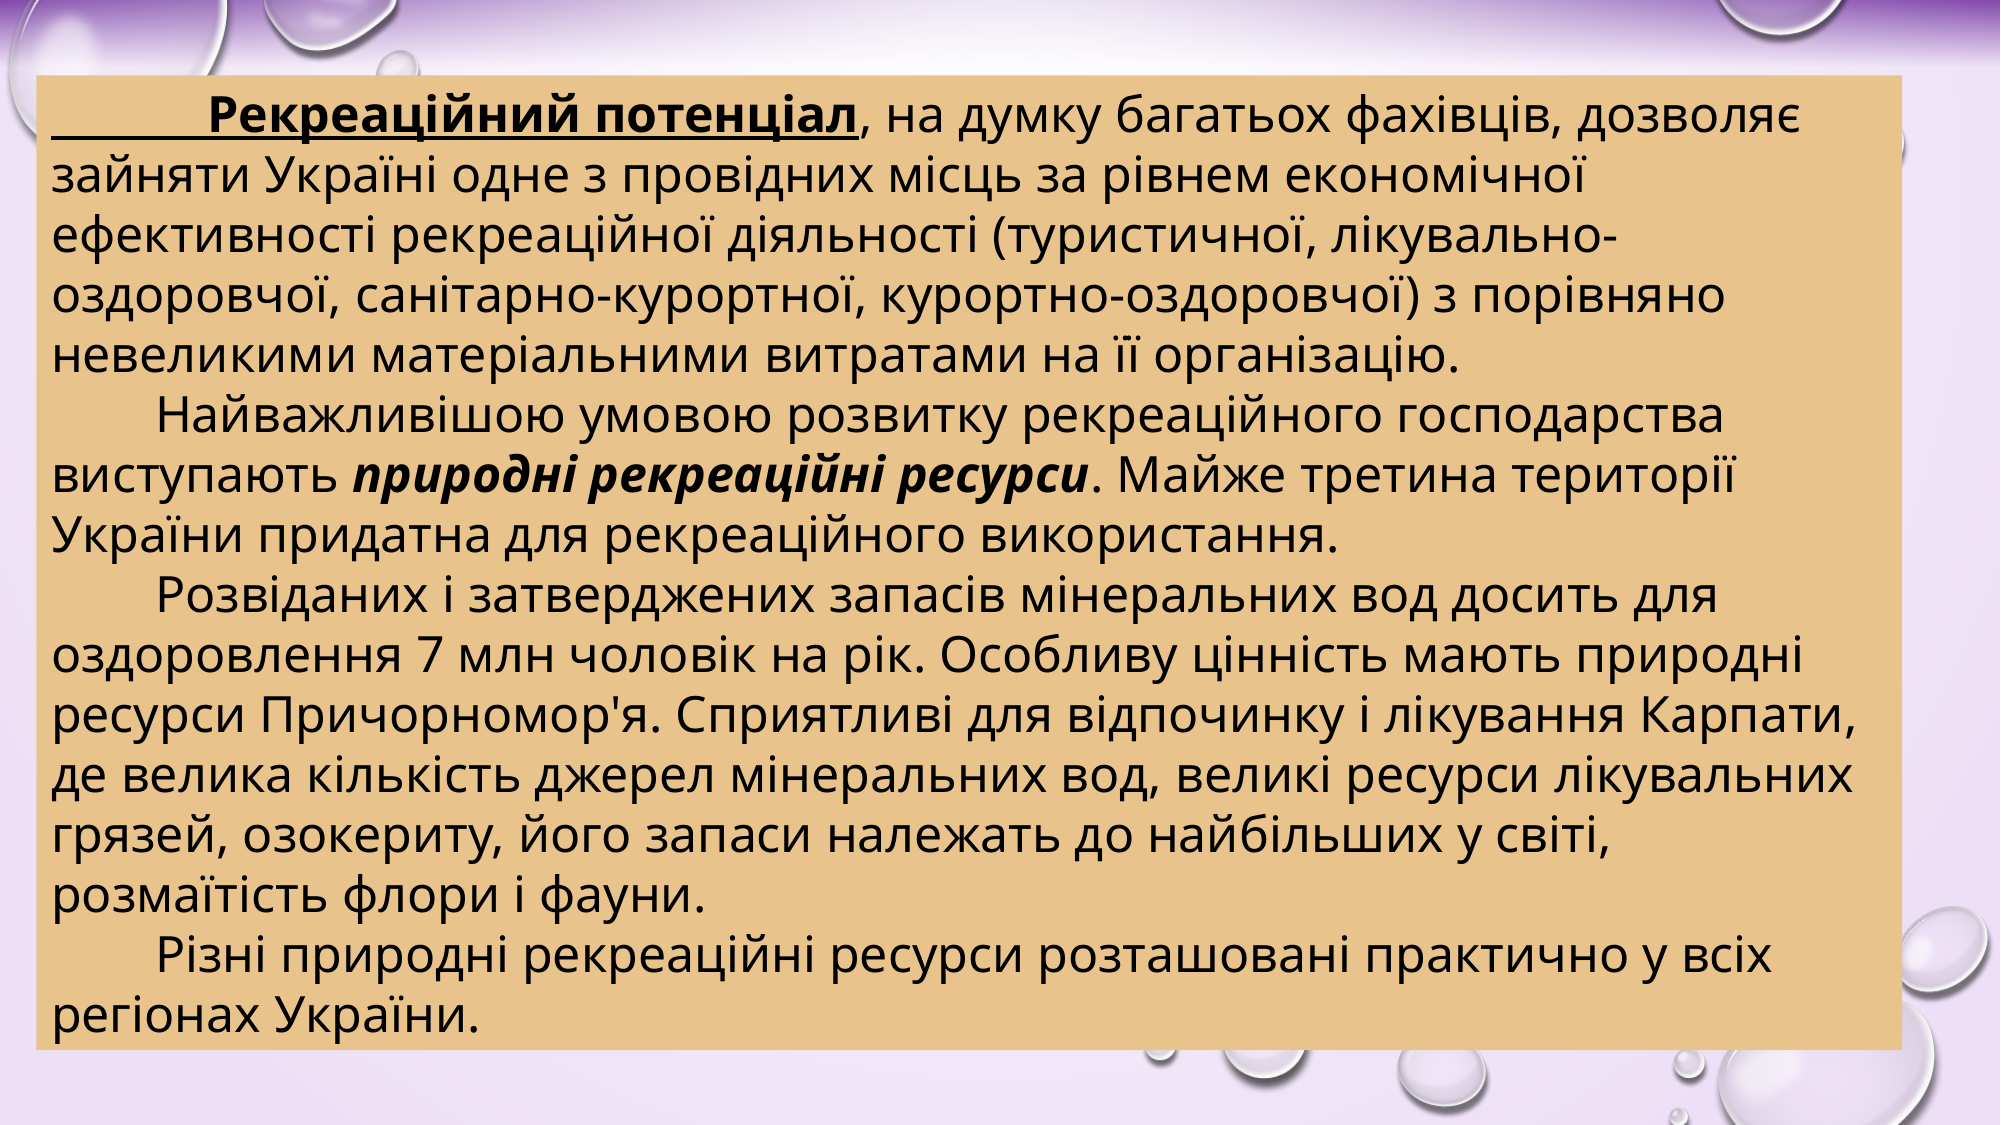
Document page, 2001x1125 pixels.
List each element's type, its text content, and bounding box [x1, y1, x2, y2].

text_box Рекреаційний потенціал, на думку багатьох фахівців, дозволяє зайняти Україні одне з провідних місць за рівнем економічної ефективності рекреаційної діяльності (туристичної, лікувально-оздоровчої, санітарно-курортної, курортно-оздоровчої) з порівняно невеликими матеріальними витратами на її організацію. Найважливішою умовою розвитку рекреаційного господарства виступають природні рекреаційні ресурси. Майже третина території України придатна для рекреаційного використання. Розвіданих і затверджених запасів мінеральних вод досить для оздоровлення 7 млн чоловік на рік. Особливу цінність мають природні ресурси Причорномор'я. Сприятливі для відпочинку і лікування Карпати, де велика кількість джерел мінеральних вод, великі ресурси лікувальних грязей, озокериту, його запаси належать до найбільших у світі, розмаїтість флори і фауни. Різні природні рекреаційні ресурси розташовані практично у всіх регіонах України. [36, 75, 1903, 1051]
picture [0, 0, 2000, 1125]
